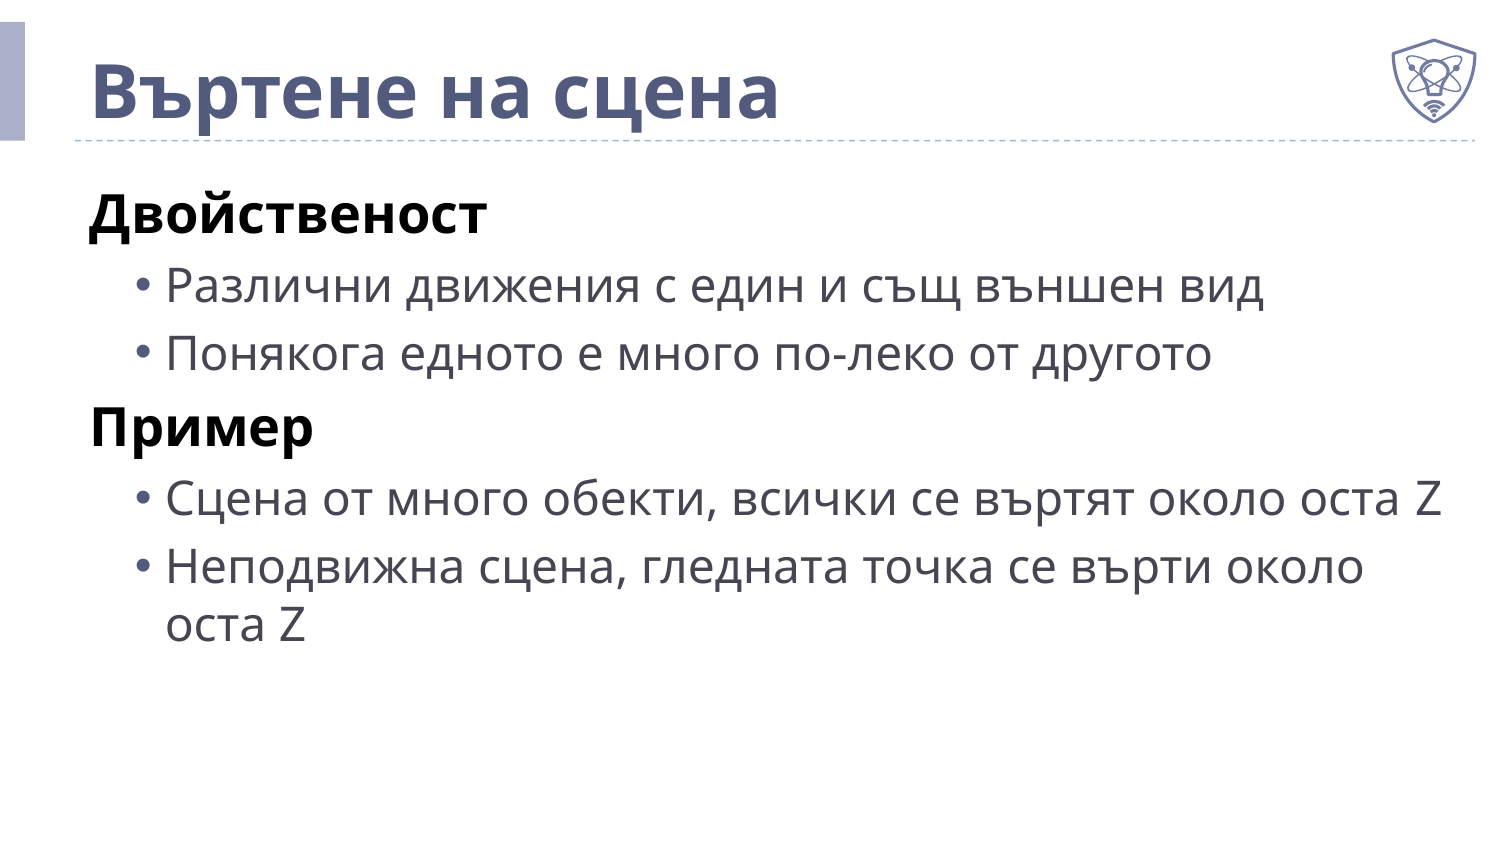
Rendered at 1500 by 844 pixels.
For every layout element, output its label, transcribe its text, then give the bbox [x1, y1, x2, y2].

title Въртене на сцена [75, 18, 1475, 141]
list Двойственост Различни движения с един и същ външен вид Понякога едното е много по-леко от другото Пример Сцена от много обекти, всички се въртят около оста Z Неподвижна сцена, гледната точка се върти около оста Z [75, 171, 1475, 835]
